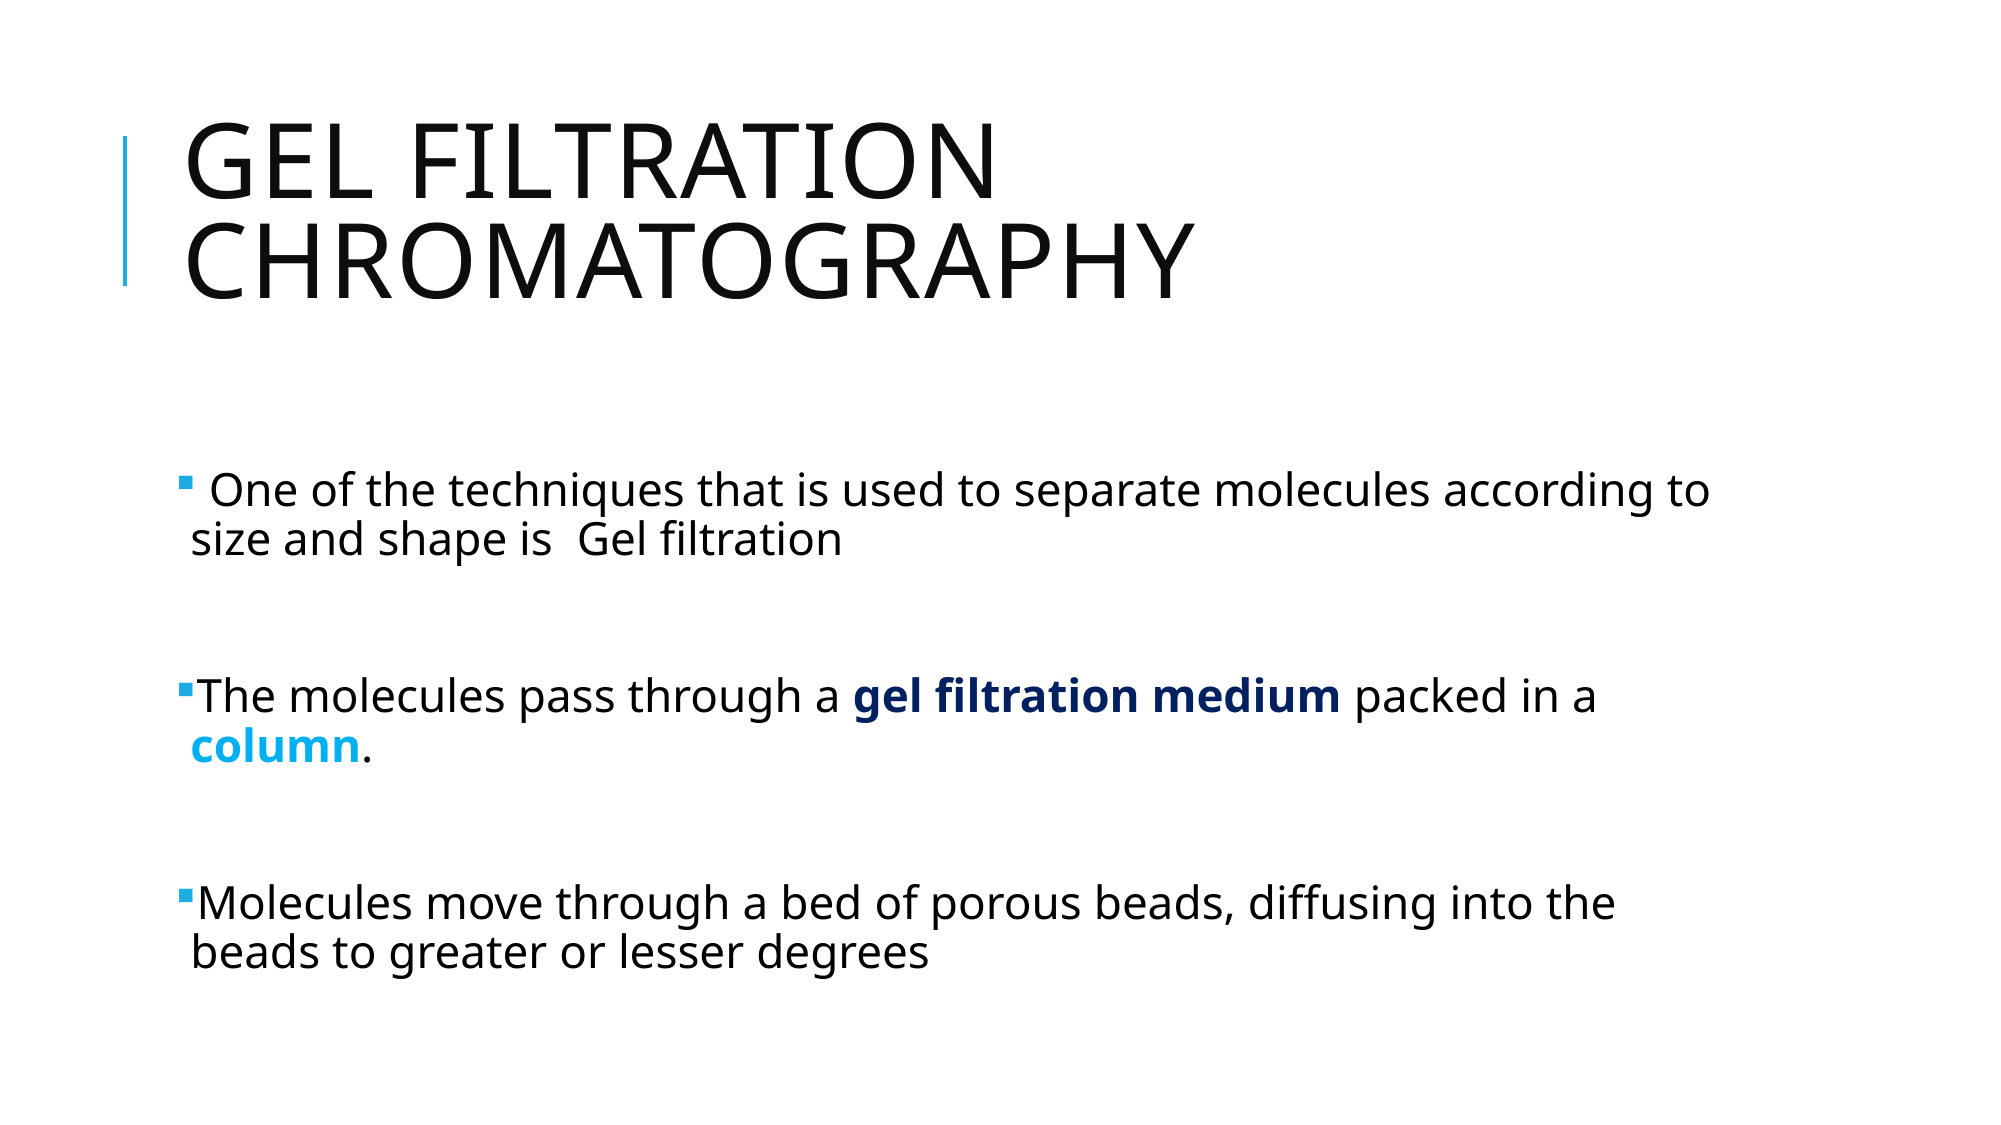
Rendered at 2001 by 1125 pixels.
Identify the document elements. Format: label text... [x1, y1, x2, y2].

list One of the techniques that is used to separate molecules according to size and shape is Gel filtration The molecules pass through a gel filtration medium packed in a column. Molecules move through a bed of porous beads, diffusing into the beads to greater or lesser degrees [168, 375, 1763, 1024]
title Gel filtration Chromatography [168, 96, 1763, 342]
